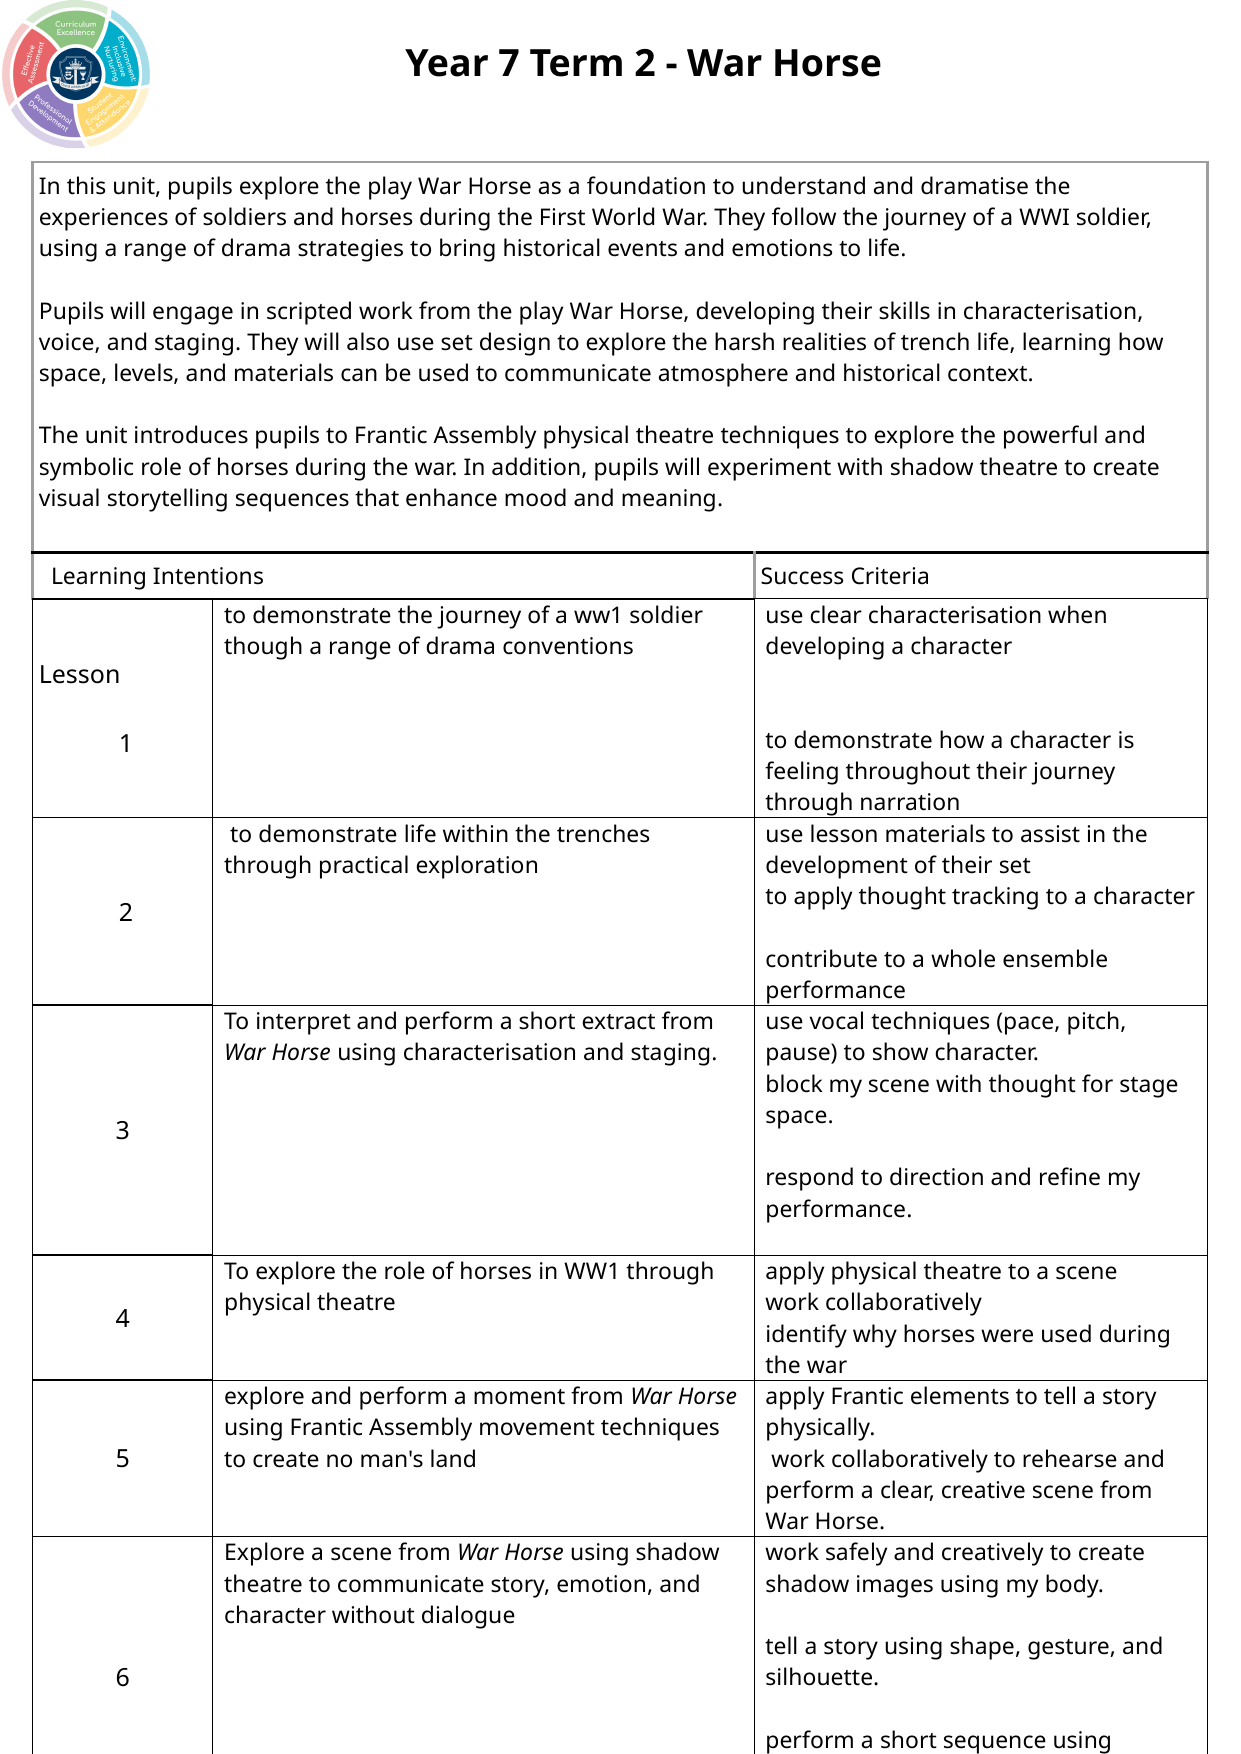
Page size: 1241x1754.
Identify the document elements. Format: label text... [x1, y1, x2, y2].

table_cell work safely and creatively to create shadow images using my body. tell a story using shape, gesture, and silhouette. perform a short sequence using shadow techniques that clearly shows a key moment from War Horse. [755, 1537, 1207, 1754]
table_cell explore and perform a moment from War Horse using Frantic Assembly movement techniques to create no man's land [213, 1381, 754, 1536]
picture [0, 0, 151, 149]
table_cell apply Frantic elements to tell a story physically. work collaboratively to rehearse and perform a clear, creative scene from War Horse. [755, 1381, 1207, 1536]
table_cell 2 [33, 818, 212, 1004]
table_cell to demonstrate life within the trenches through practical exploration [213, 818, 754, 1005]
table_cell To interpret and perform a short extract from War Horse using characterisation and staging. [213, 1006, 754, 1255]
table_cell Success Criteria [756, 554, 1206, 598]
table_cell use vocal techniques (pace, pitch, pause) to show character. block my scene with thought for stage space. respond to direction and refine my performance. [755, 1006, 1207, 1255]
table_cell Explore a scene from War Horse using shadow theatre to communicate story, emotion, and character without dialogue [213, 1537, 754, 1754]
table_cell 3 [33, 1006, 212, 1254]
table_cell 5 [33, 1381, 212, 1536]
table_header In this unit, pupils explore the play War Horse as a foundation to understand and dramatise the experiences of soldiers and horses during the First World War. They follow the journey of a WWI soldier, using a range of drama strategies to bring historical events and emotions to life. Pupils will engage in scripted work from the play War Horse, developing their skills in characterisation, voice, and staging. They will also use set design to explore the harsh realities of trench life, learning how space, levels, and materials can be used to communicate atmosphere and historical context. The unit introduces pupils to Frantic Assembly physical theatre techniques to explore the powerful and symbolic role of horses during the war. In addition, pupils will experiment with shadow theatre to create visual storytelling sequences that enhance mood and meaning. [34, 163, 1206, 551]
table_cell to demonstrate the journey of a ww1 soldier though a range of drama conventions [213, 600, 754, 817]
table_cell Learning Intentions [34, 554, 753, 598]
table_cell To explore the role of horses in WW1 through physical theatre [213, 1256, 754, 1380]
text_box Year 7 Term 2 - War Horse [156, 22, 1241, 116]
table_cell apply physical theatre to a scene work collaboratively identify why horses were used during the war [755, 1256, 1207, 1380]
table_cell 4 [33, 1256, 212, 1379]
table_cell use clear characterisation when developing a character to demonstrate how a character is feeling throughout their journey through narration [755, 599, 1207, 817]
table_cell use lesson materials to assist in the development of their set to apply thought tracking to a character contribute to a whole ensemble performance [755, 818, 1207, 1005]
table_cell 6 [33, 1537, 212, 1754]
table_cell Lesson 1 [33, 600, 212, 817]
